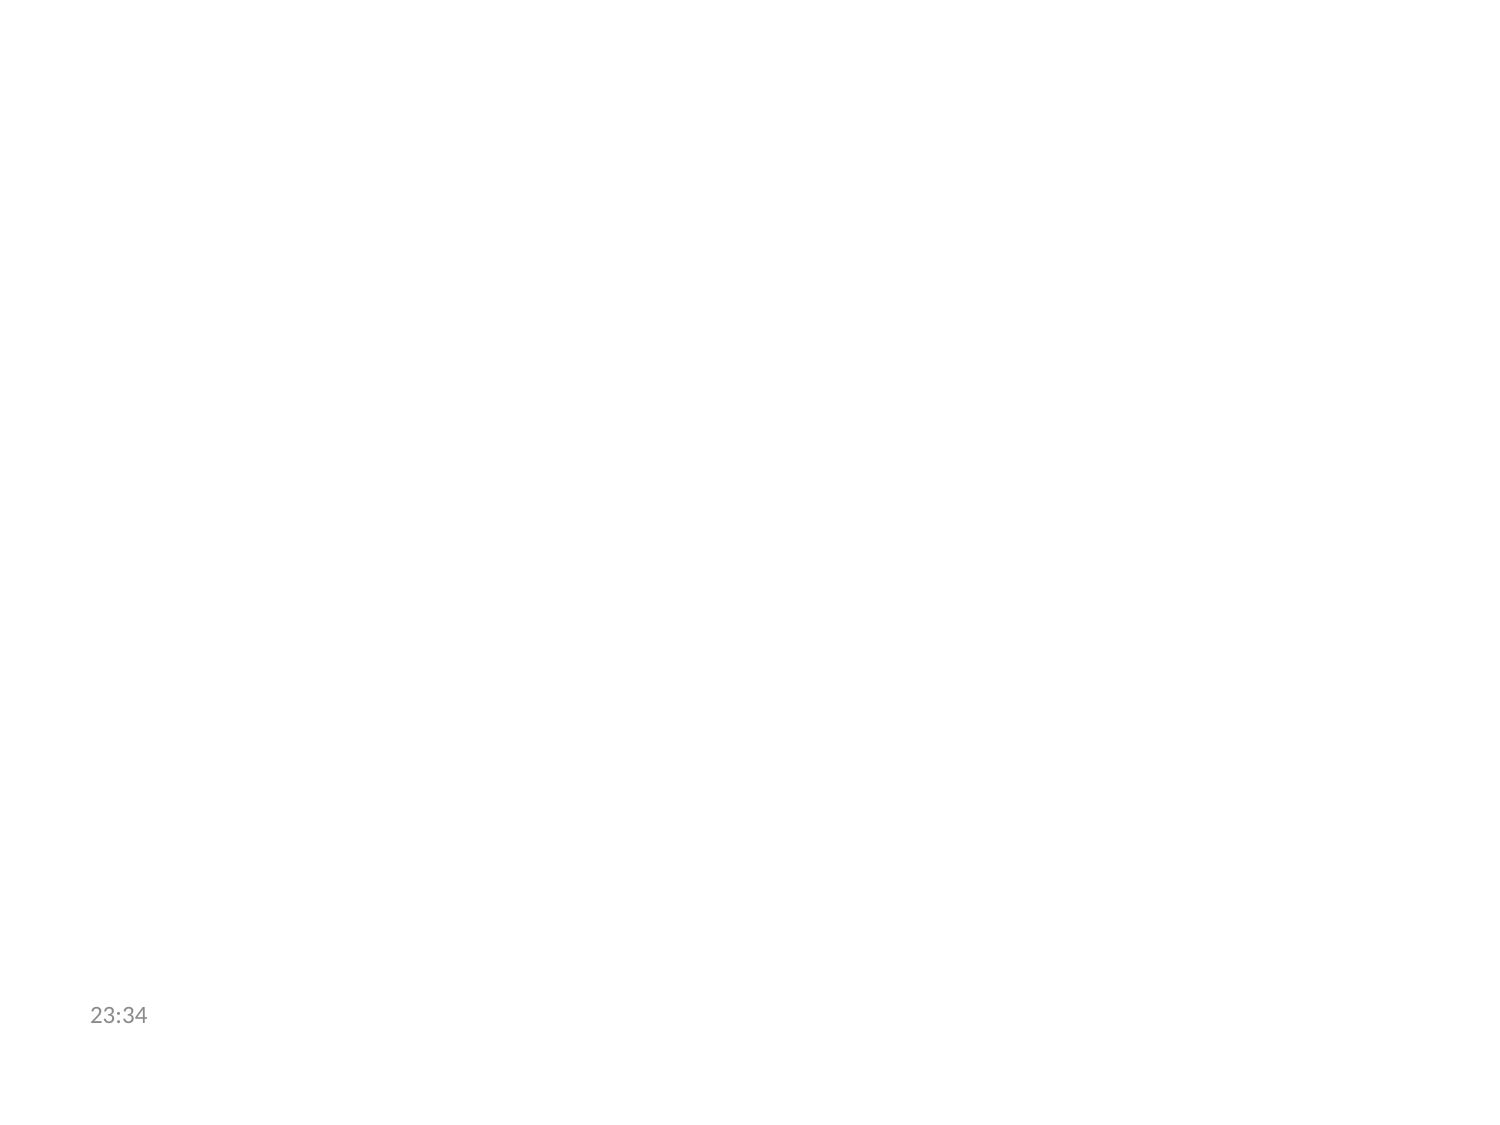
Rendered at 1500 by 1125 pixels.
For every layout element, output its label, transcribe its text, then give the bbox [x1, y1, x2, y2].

text_box 15:35 [75, 983, 425, 1044]
